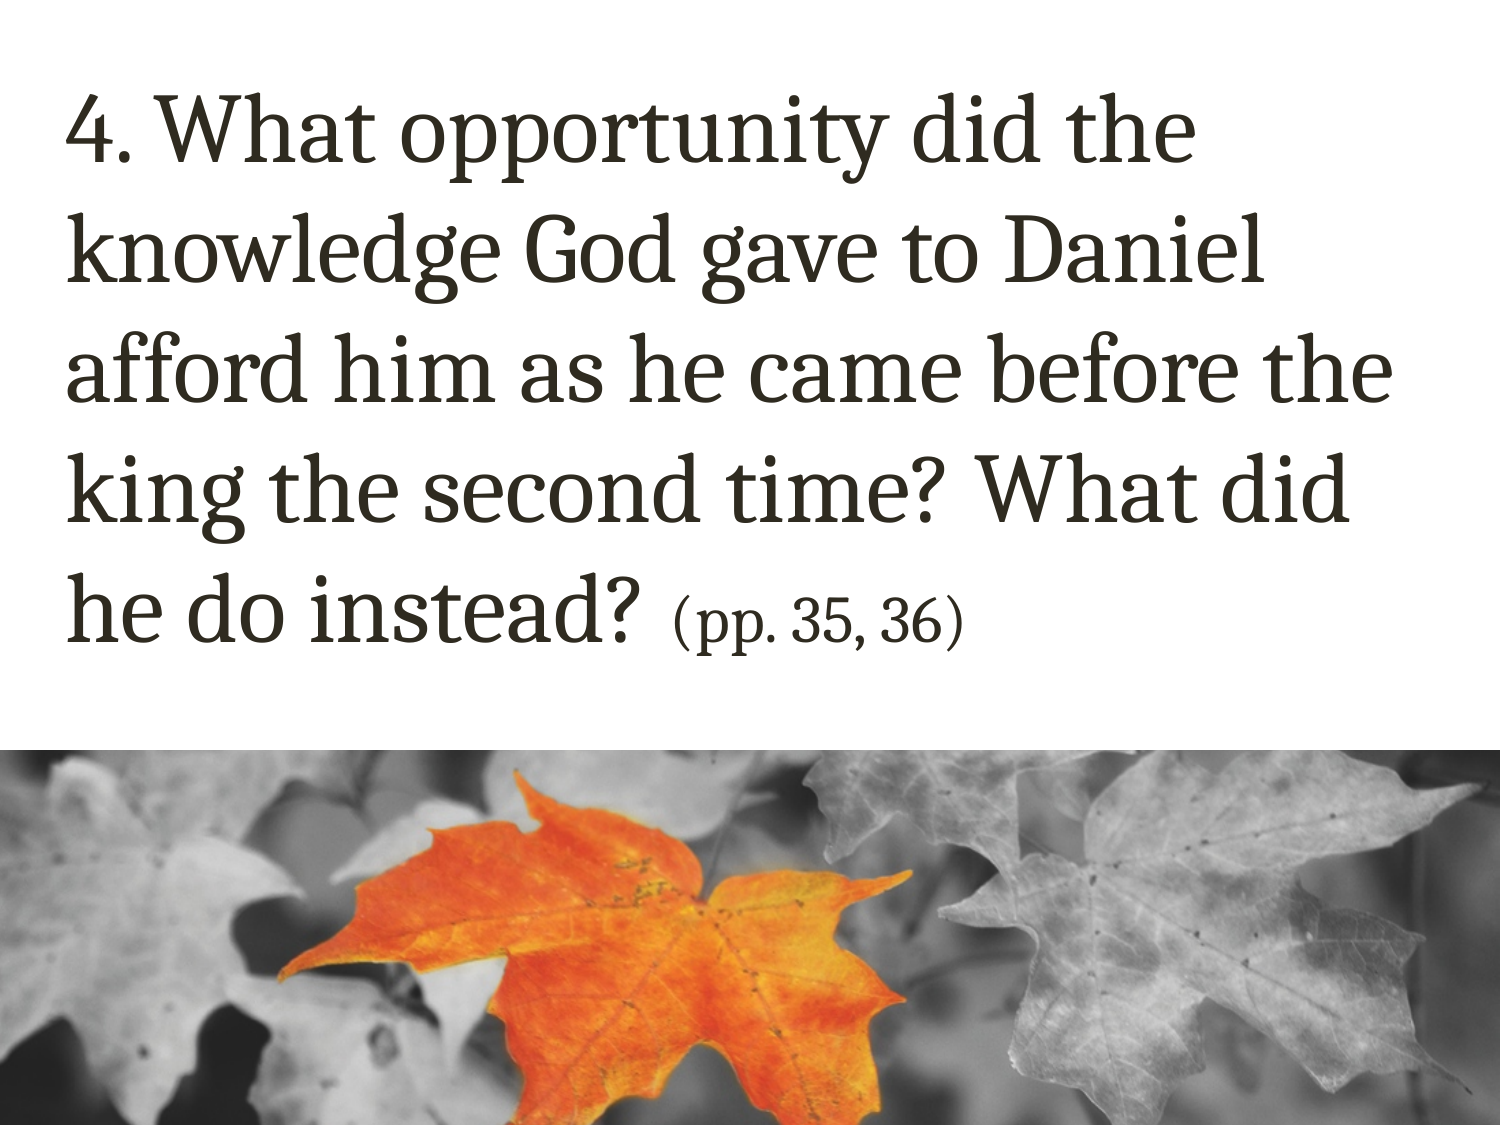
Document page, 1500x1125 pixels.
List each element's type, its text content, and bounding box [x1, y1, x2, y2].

title 4. What opportunity did the knowledge God gave to Daniel afford him as he came before the king the second time? What did he do instead? (pp. 35, 36) [50, 12, 1450, 713]
picture [0, 749, 1500, 1125]
